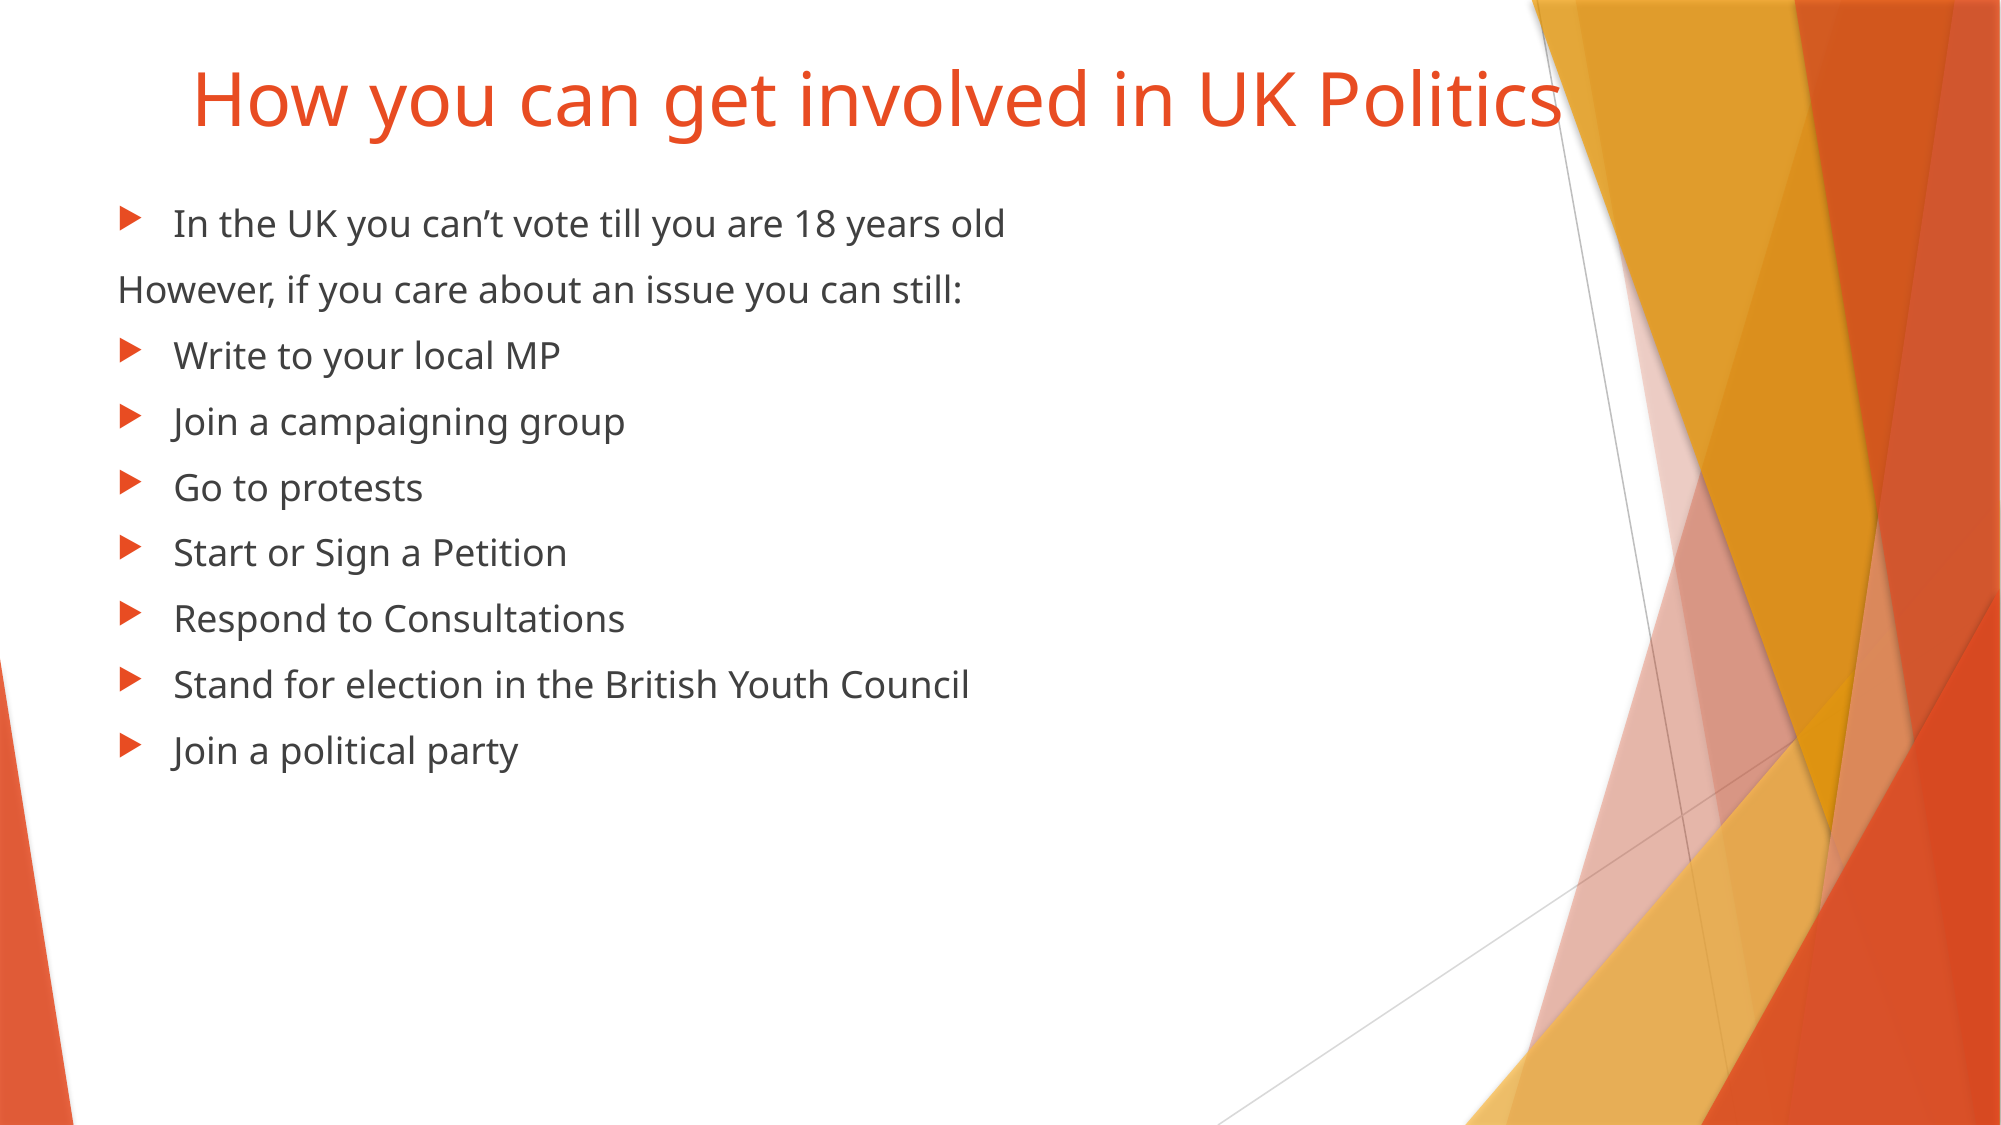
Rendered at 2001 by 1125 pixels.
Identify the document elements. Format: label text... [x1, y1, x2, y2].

title How you can get involved in UK Politics [152, 43, 1604, 168]
text_box In the UK you can’t vote till you are 18 years old However, if you care about an issue you can still: Write to your local MP Join a campaigning group Go to protests Start or Sign a Petition Respond to Consultations Stand for election in the British Youth Council Join a political party [102, 192, 1513, 830]
